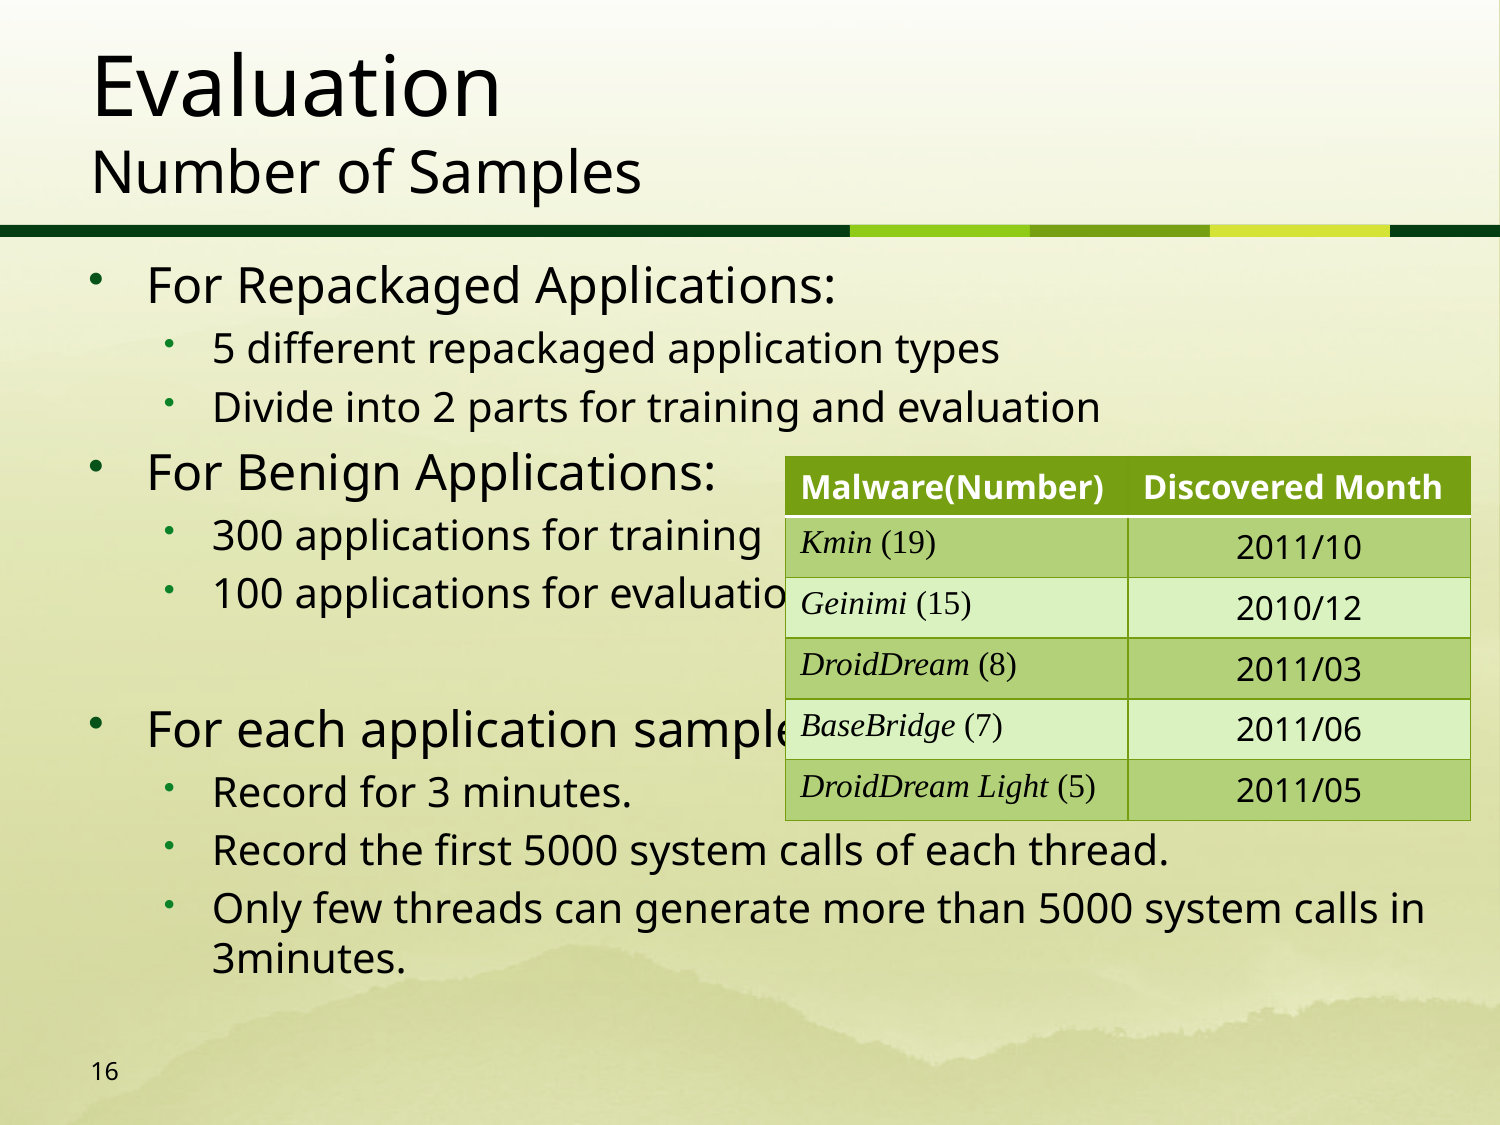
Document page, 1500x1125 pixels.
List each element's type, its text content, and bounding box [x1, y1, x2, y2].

table_cell 2011/06 [1129, 700, 1470, 759]
slide_number 16 [75, 1042, 426, 1103]
table_cell BaseBridge (7) [786, 700, 1127, 759]
list For Repackaged Applications: 5 different repackaged application types Divide into 2 parts for training and evaluation For Benign Applications: 300 applications for training 100 applications for evaluation For each application sample: Record for 3 minutes. Record the first 5000 system calls of each thread. Only few threads can generate more than 5000 system calls in 3minutes. [75, 246, 1483, 1005]
table_cell 2011/03 [1129, 639, 1470, 698]
table_cell DroidDream (8) [786, 639, 1127, 698]
table_header Discovered Month [1129, 457, 1470, 515]
text_box [74, 262, 1425, 1035]
table_header Malware(Number) [786, 457, 1127, 515]
table_cell Kmin (19) [786, 518, 1127, 577]
table_cell 2010/12 [1129, 578, 1470, 637]
title Evaluation Number of Samples [75, 24, 1425, 213]
table_cell Geinimi (15) [786, 578, 1127, 637]
table_cell 2011/05 [1129, 760, 1470, 820]
table_cell DroidDream Light (5) [786, 760, 1127, 820]
table_cell 2011/10 [1129, 518, 1470, 577]
